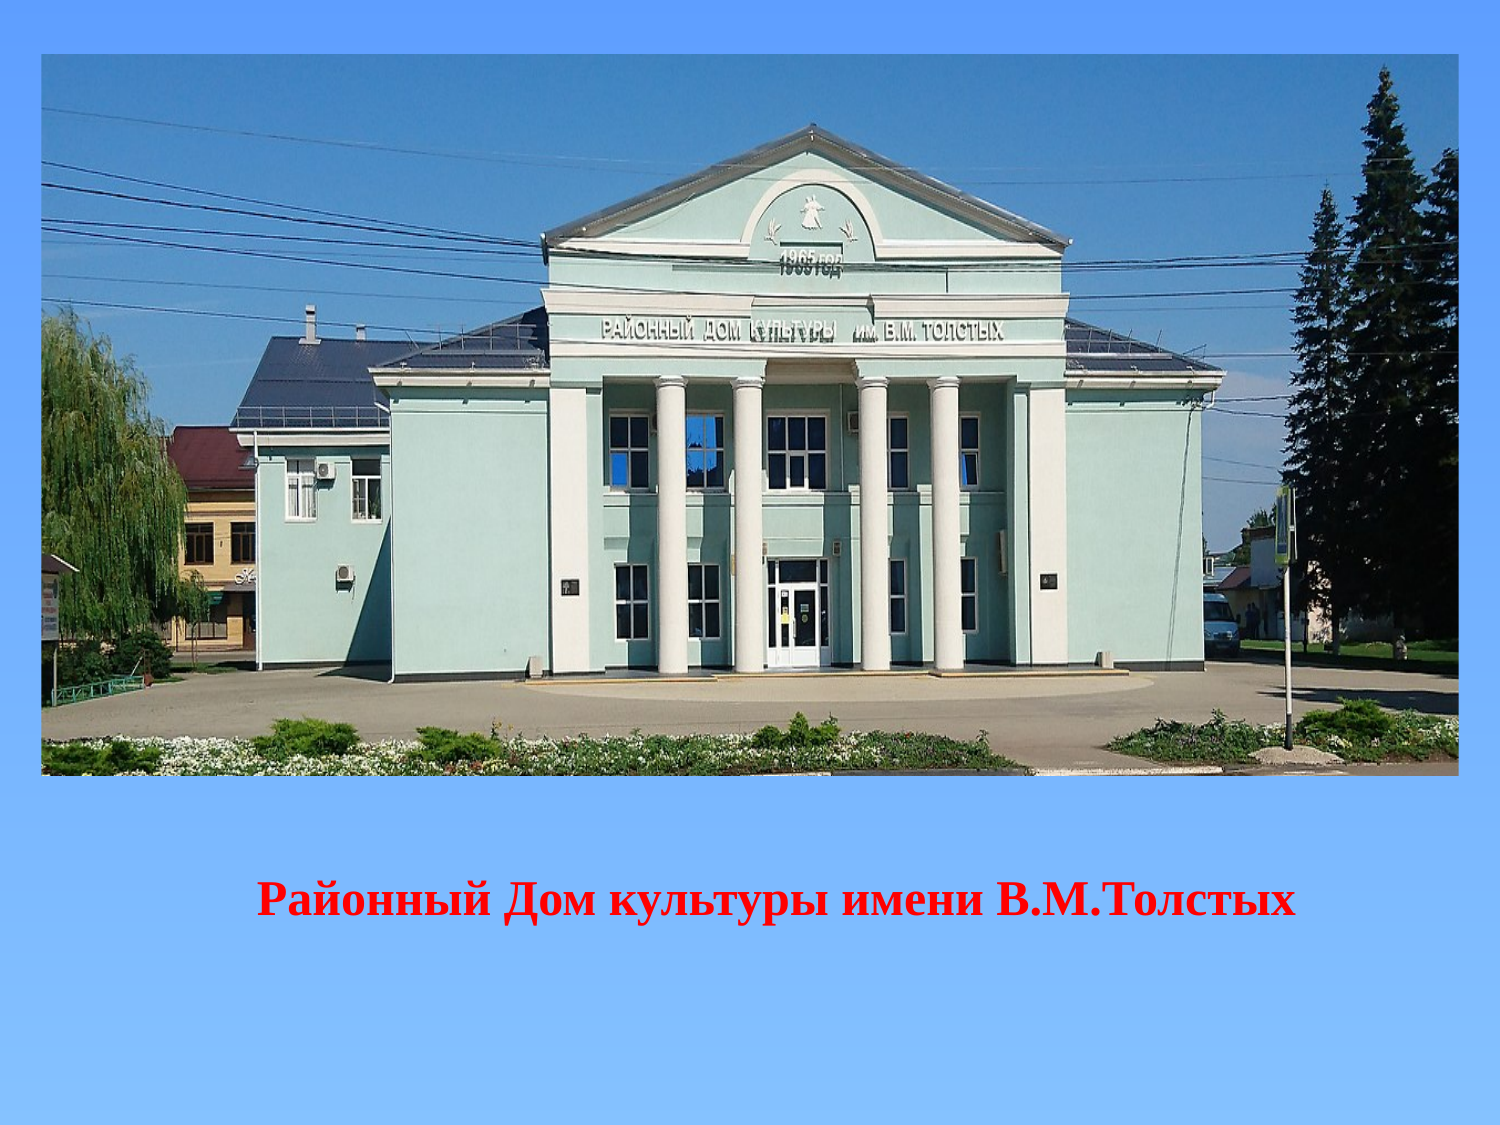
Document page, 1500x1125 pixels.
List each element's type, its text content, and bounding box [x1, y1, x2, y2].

text_box Районный Дом культуры имени В.М.Толстых [242, 857, 1317, 933]
picture [41, 54, 1459, 776]
